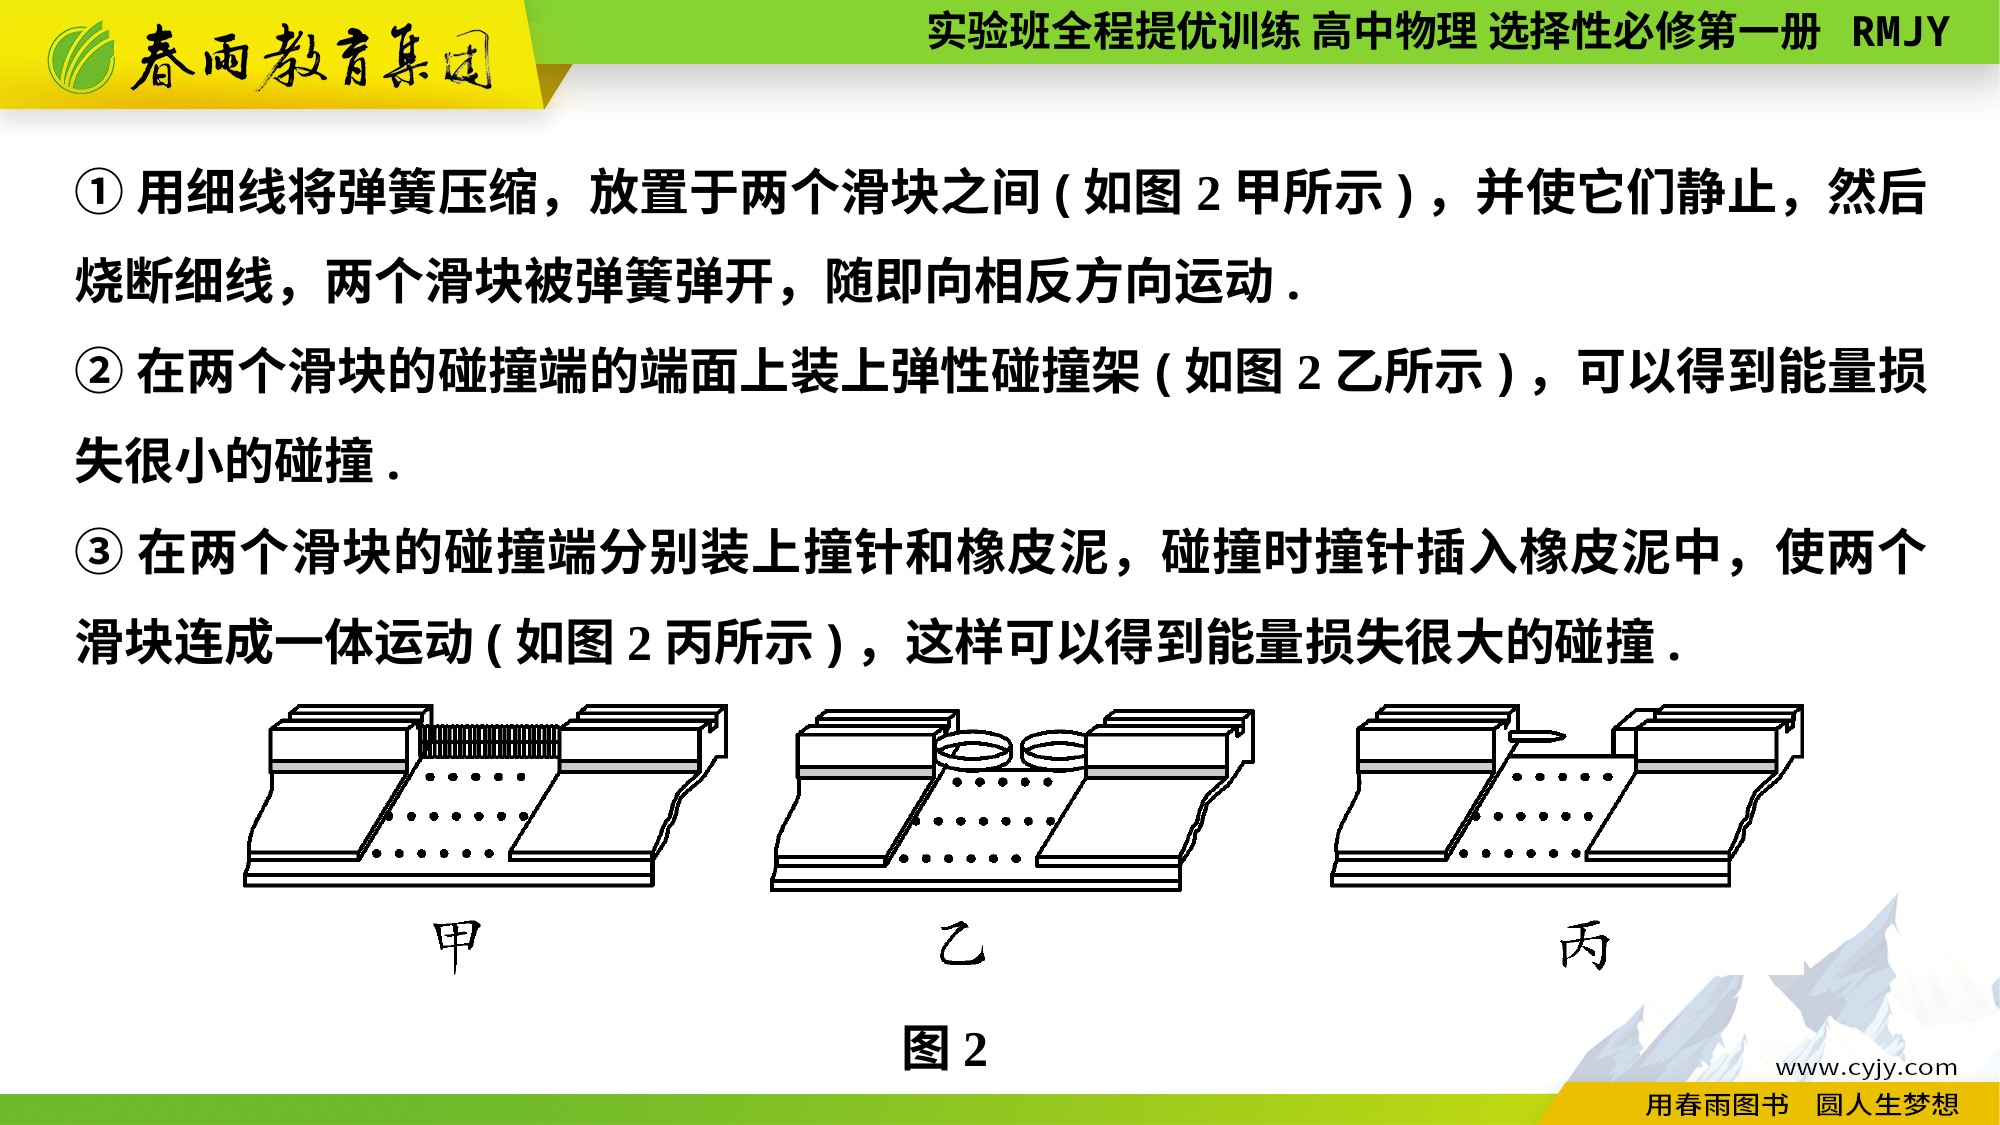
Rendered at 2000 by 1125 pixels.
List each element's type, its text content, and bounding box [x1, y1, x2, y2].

picture [0, 0, 2000, 1125]
list ①用细线将弹簧压缩，放置于两个滑块之间(如图2甲所示)，并使它们静止，然后烧断细线，两个滑块被弹簧弹开，随即向相反方向运动. ②在两个滑块的碰撞端的端面上装上弹性碰撞架(如图2乙所示)，可以得到能量损失很小的碰撞. ③在两个滑块的碰撞端分别装上撞针和橡皮泥，碰撞时撞针插入橡皮泥中，使两个滑块连成一体运动(如图2丙所示)，这样可以得到能量损失很大的碰撞. [59, 122, 1944, 672]
text_box 图2 [886, 986, 1003, 1085]
